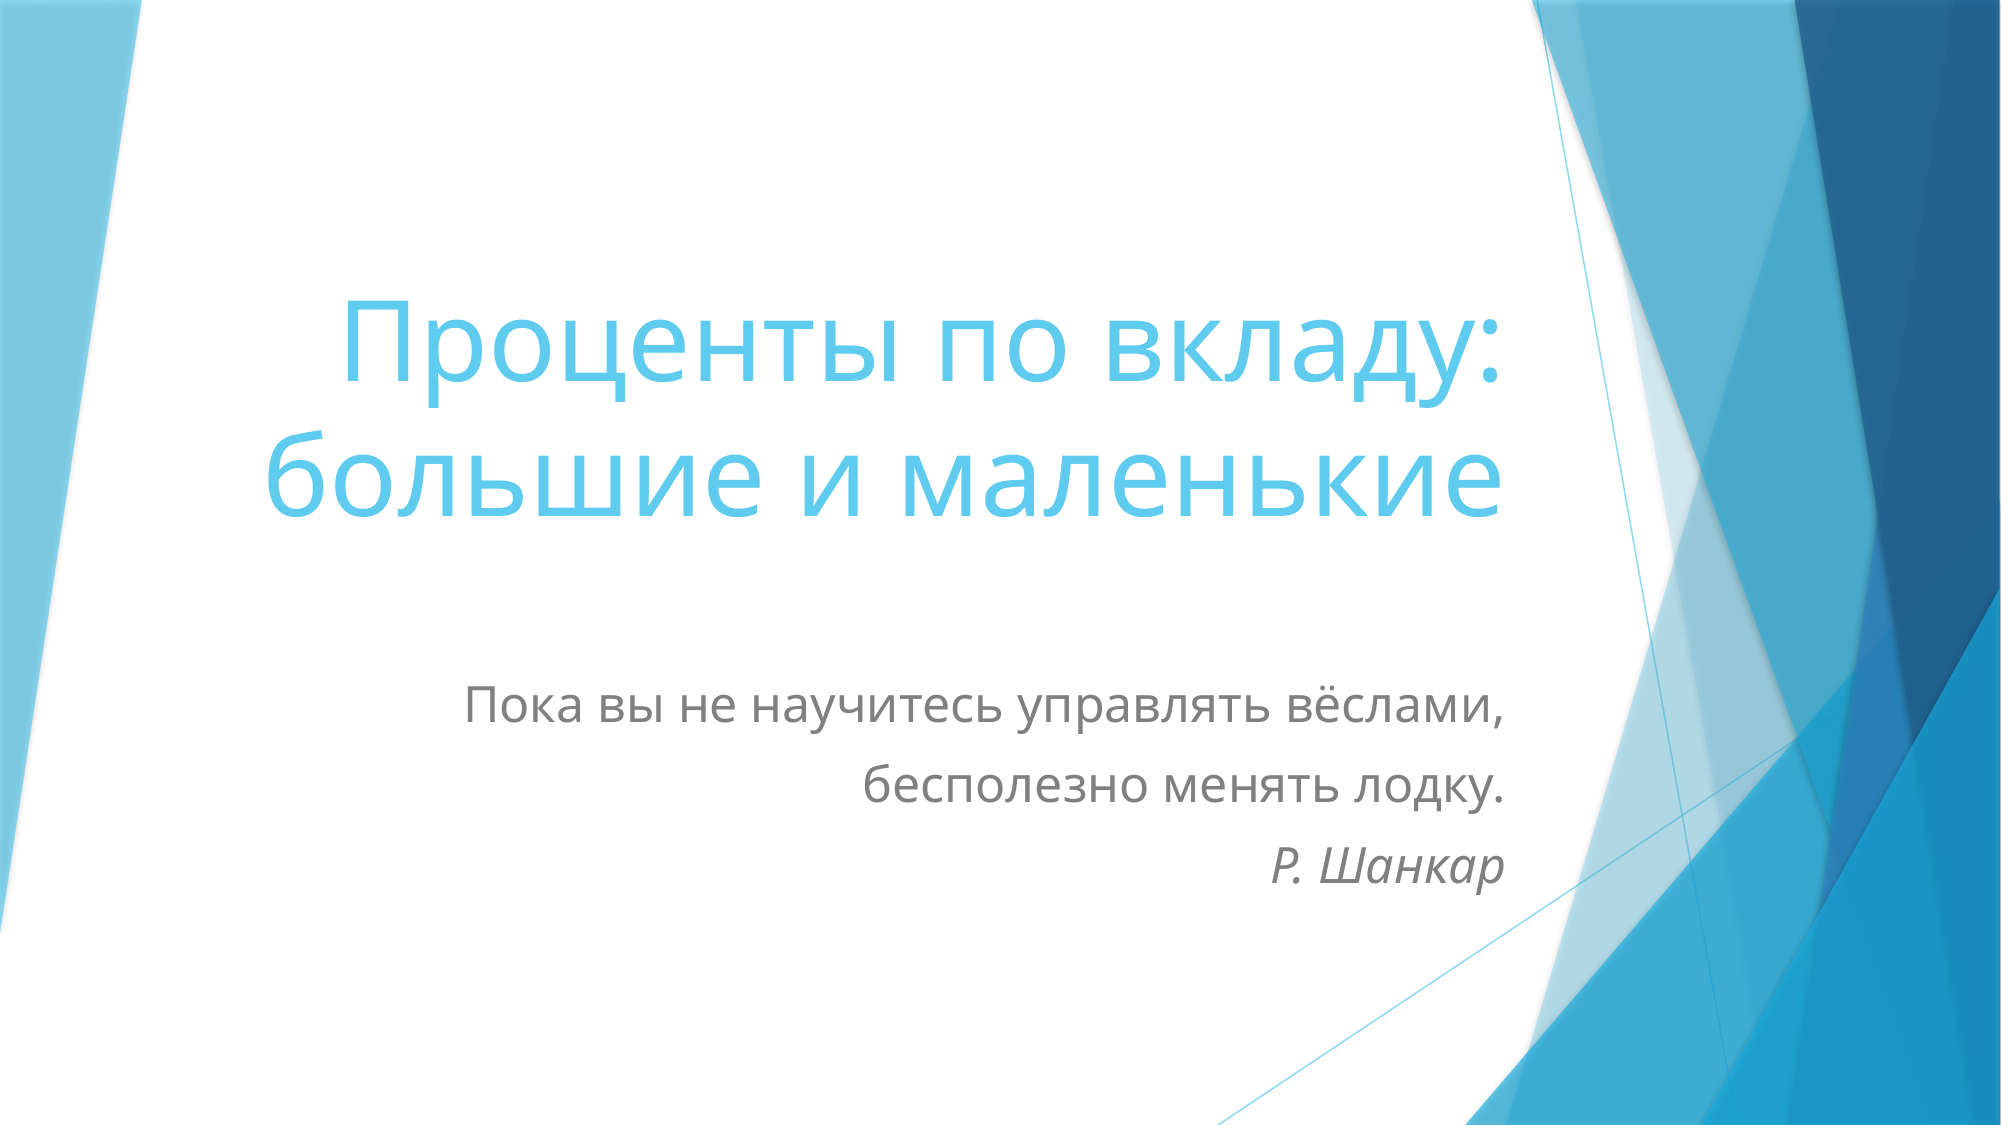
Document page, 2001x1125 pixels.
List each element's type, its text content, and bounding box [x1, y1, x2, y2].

title Проценты по вкладу: большие и маленькие [247, 228, 1522, 547]
subtitle Пока вы не научитесь управлять вёслами, бесполезно менять лодку. Р. Шанкар [247, 664, 1522, 845]
